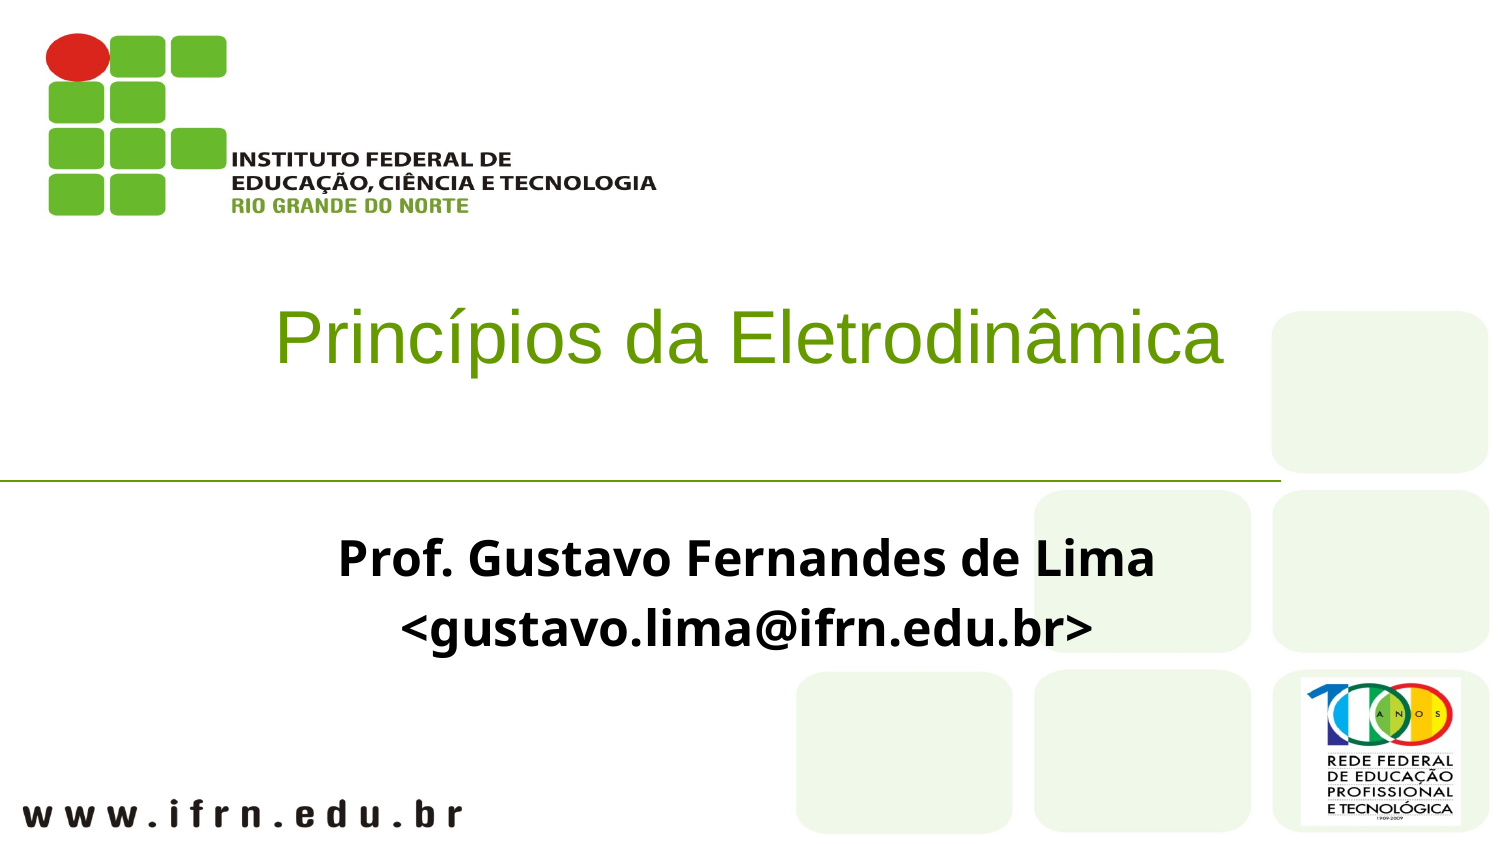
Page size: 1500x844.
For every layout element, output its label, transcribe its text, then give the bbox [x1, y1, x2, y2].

subtitle Prof. Gustavo Fernandes de Lima <gustavo.lima@ifrn.edu.br> [222, 518, 1273, 651]
title Princípios da Eletrodinâmica [0, 237, 1500, 430]
picture [0, 430, 1500, 843]
picture [23, 17, 678, 232]
